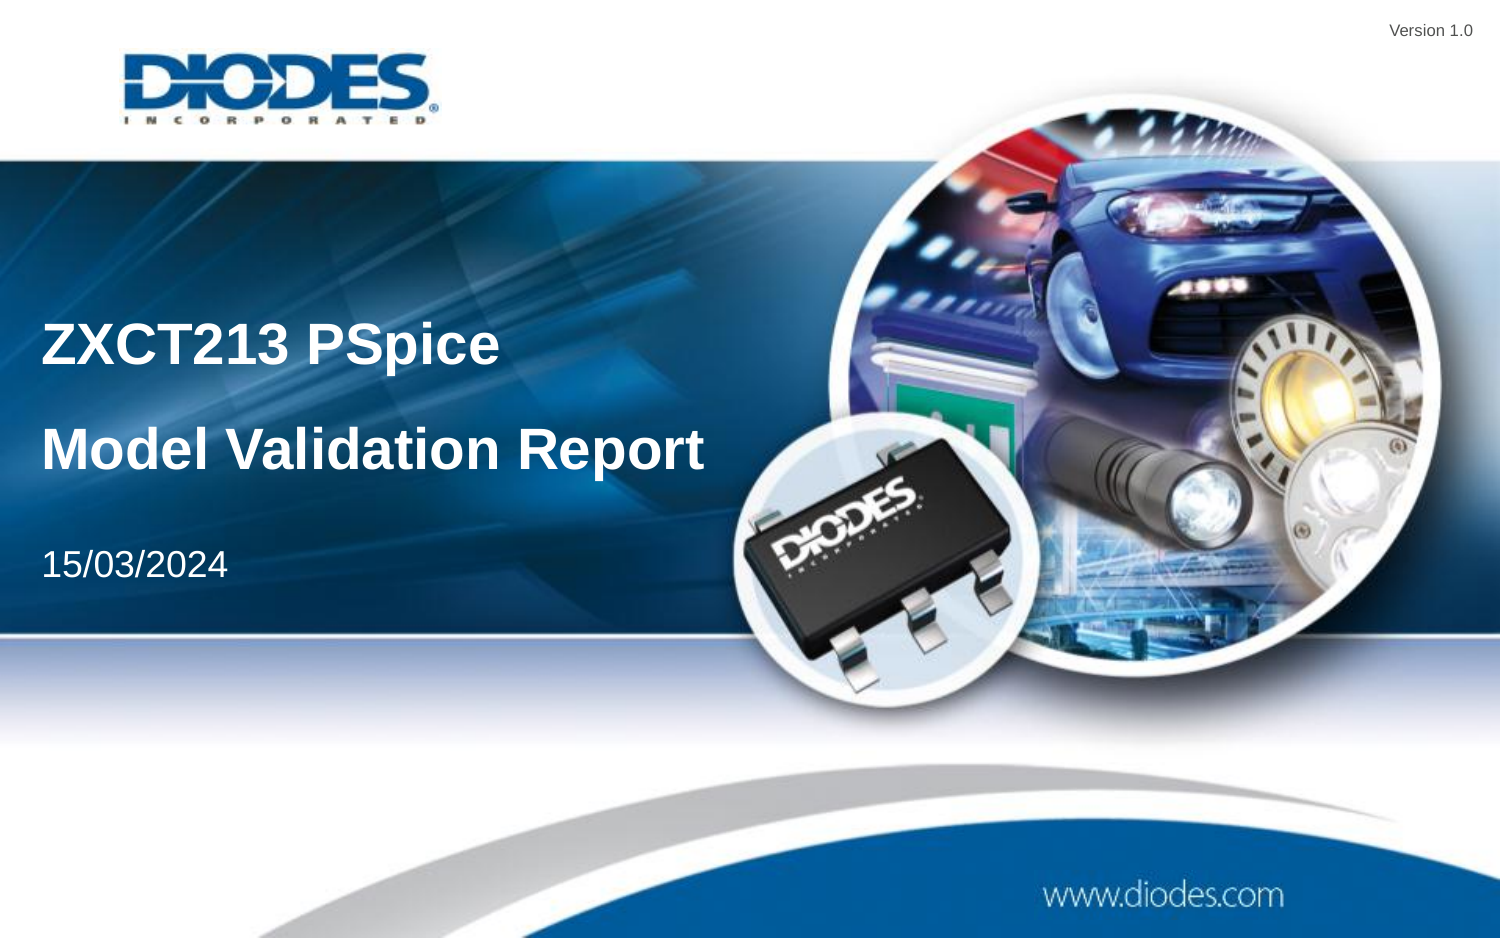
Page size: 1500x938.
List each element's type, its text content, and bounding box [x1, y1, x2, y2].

text_box Version 1.0 [1336, 13, 1487, 47]
text_box 15/03/2024 [41, 543, 367, 582]
picture [0, 0, 1500, 938]
text_box ZXCT213 PSpice Model Validation Report [41, 271, 809, 478]
